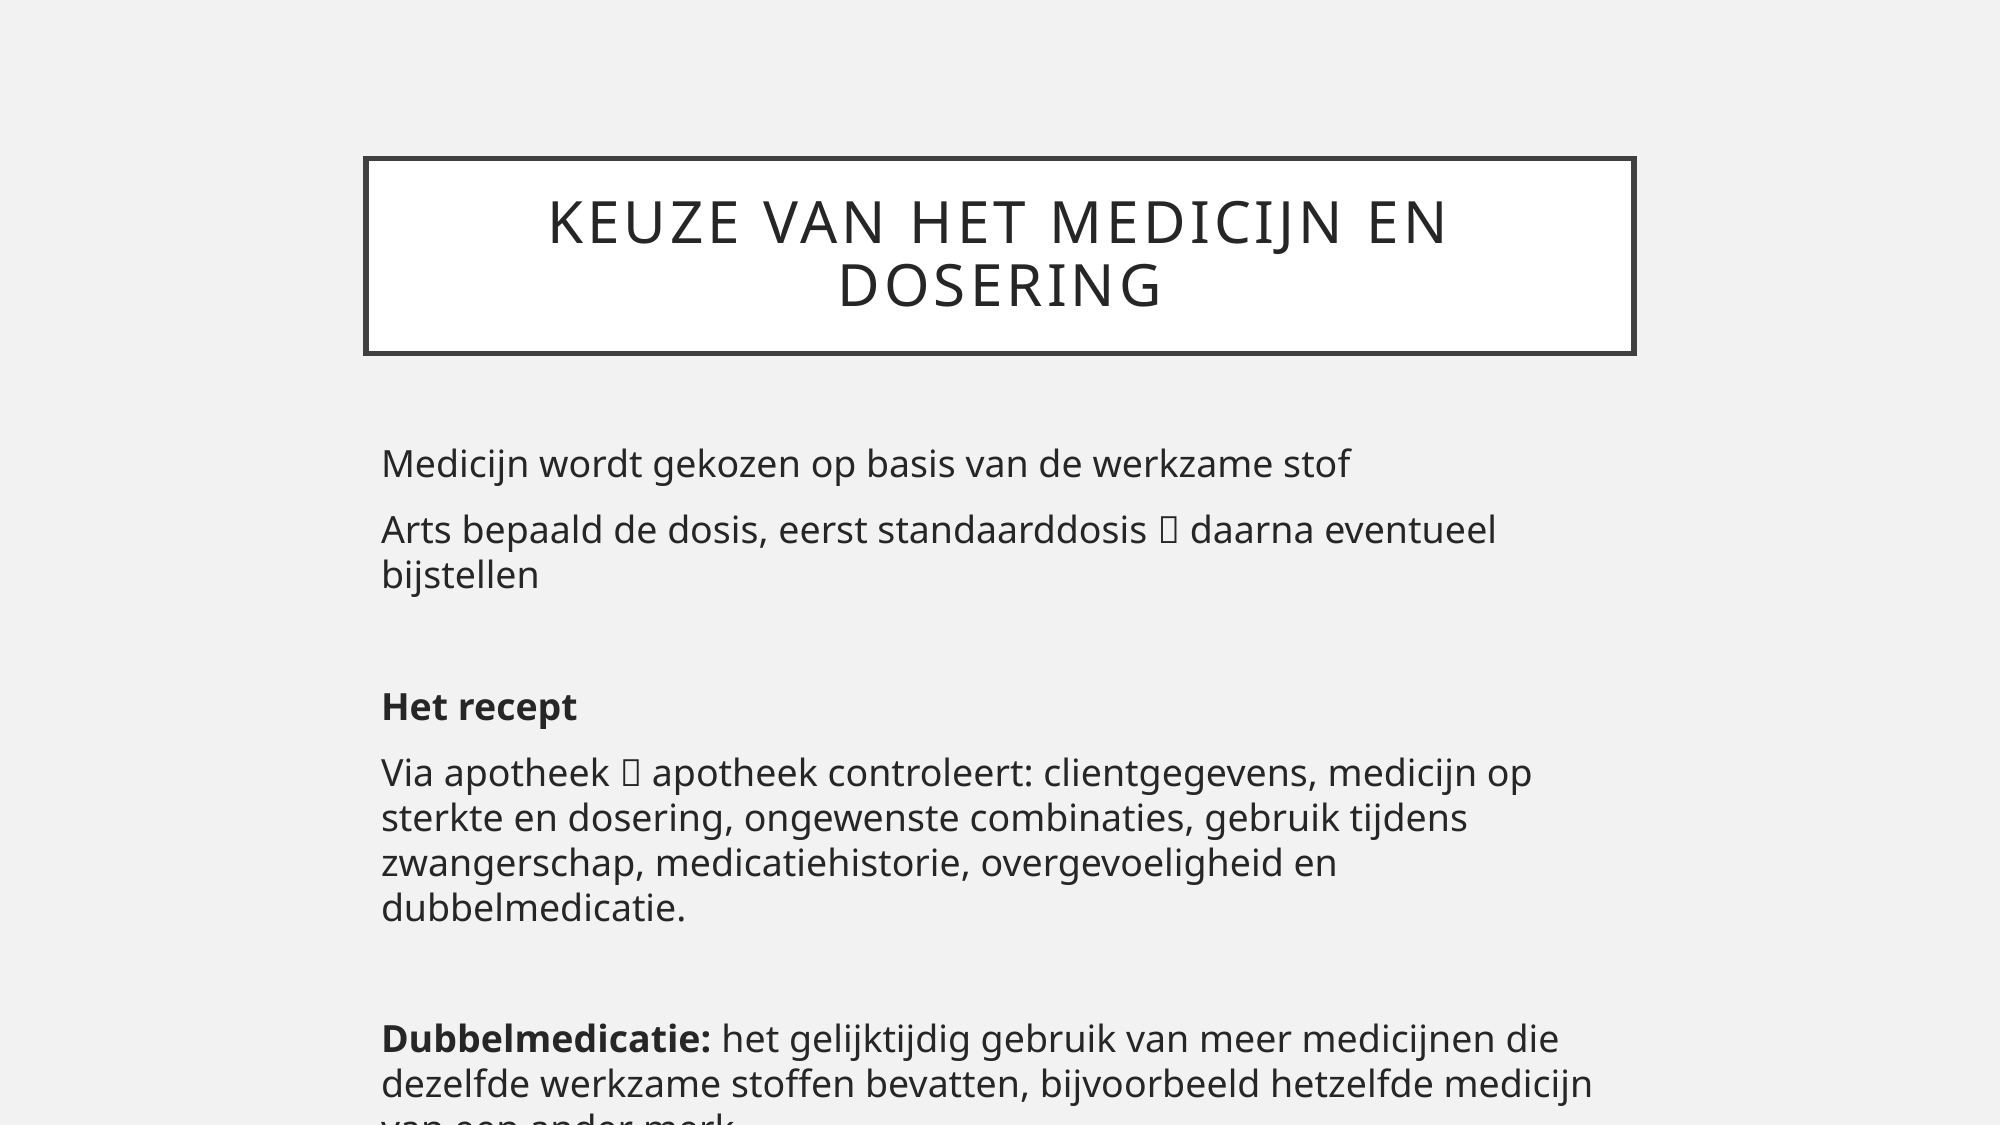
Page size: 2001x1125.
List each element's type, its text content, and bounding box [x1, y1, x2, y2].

list Medicijn wordt gekozen op basis van de werkzame stof Arts bepaald de dosis, eerst standaarddosis  daarna eventueel bijstellen Het recept Via apotheek  apotheek controleert: clientgegevens, medicijn op sterkte en dosering, ongewenste combinaties, gebruik tijdens zwangerschap, medicatiehistorie, overgevoeligheid en dubbelmedicatie. Dubbelmedicatie: het gelijktijdig gebruik van meer medicijnen die dezelfde werkzame stoffen bevatten, bijvoorbeeld hetzelfde medicijn van een ander merk. [366, 432, 1634, 1109]
title Keuze van het medicijn en dosering [363, 156, 1637, 356]
